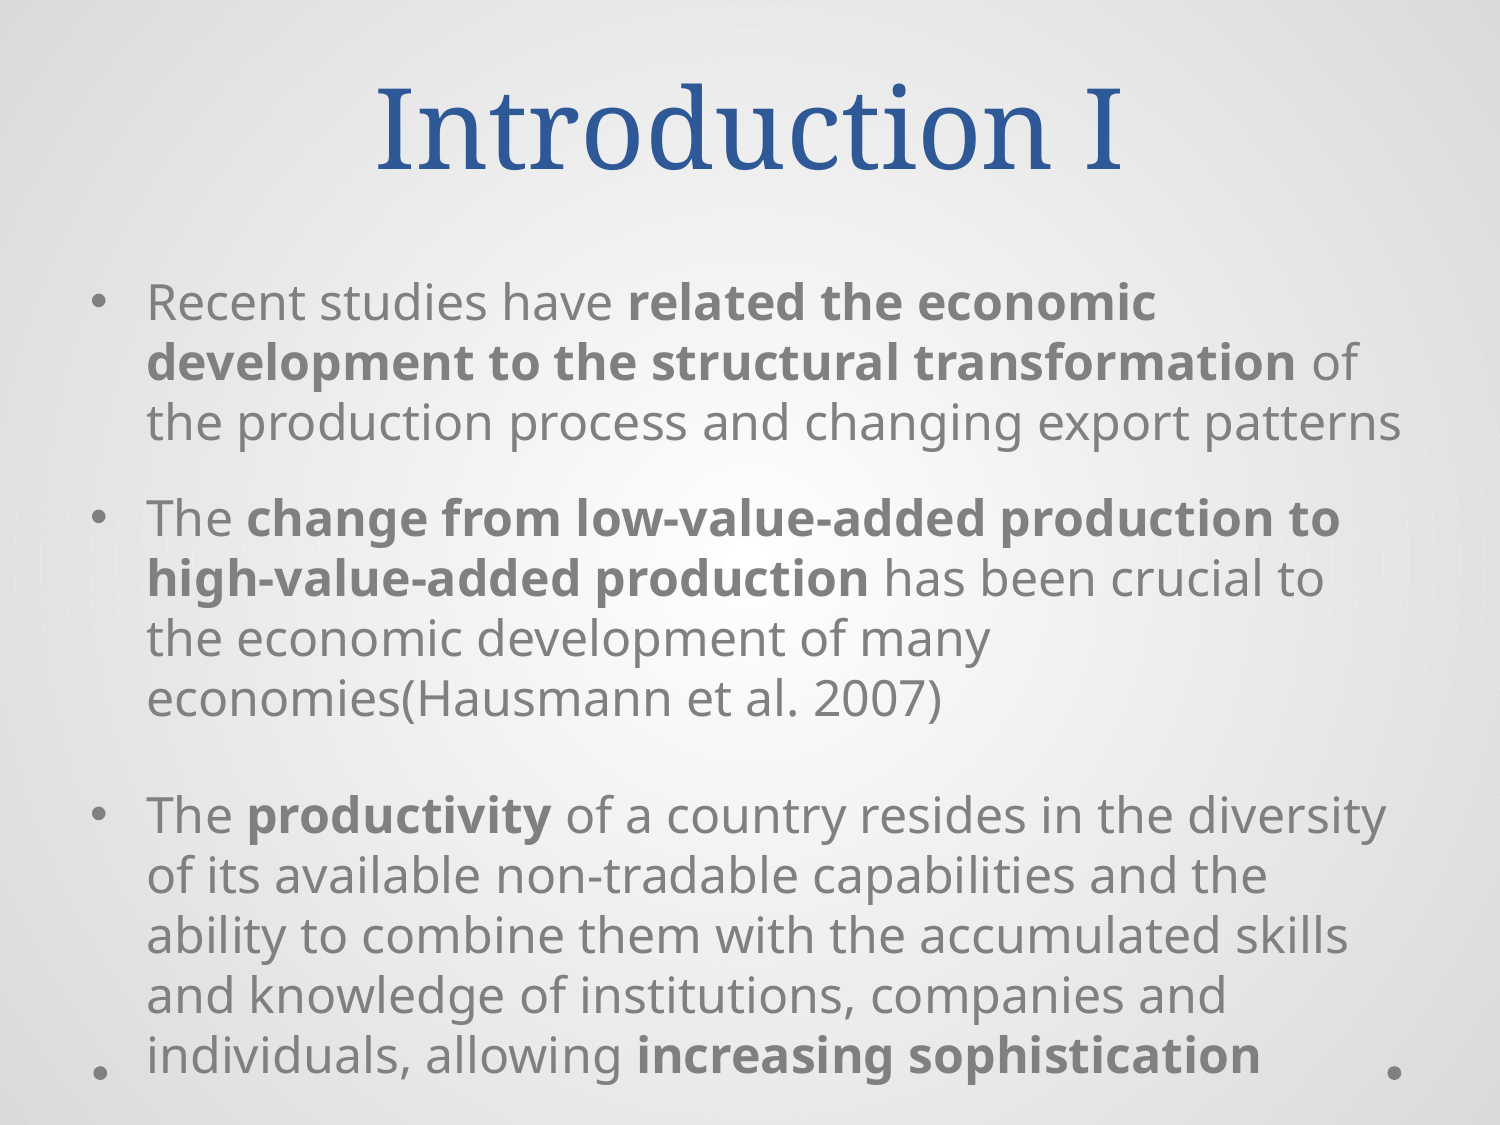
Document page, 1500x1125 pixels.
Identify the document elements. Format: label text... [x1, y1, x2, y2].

list Recent studies have related the economic development to the structural transformation of the production process and changing export patterns The change from low-value-added production to high-value-added production has been crucial to the economic development of many economies(Hausmann et al. 2007) The productivity of a country resides in the diversity of its available non-tradable capabilities and the ability to combine them with the accumulated skills and knowledge of institutions, companies and individuals, allowing increasing sophistication [75, 262, 1425, 1005]
title Introduction I [75, 0, 1425, 262]
